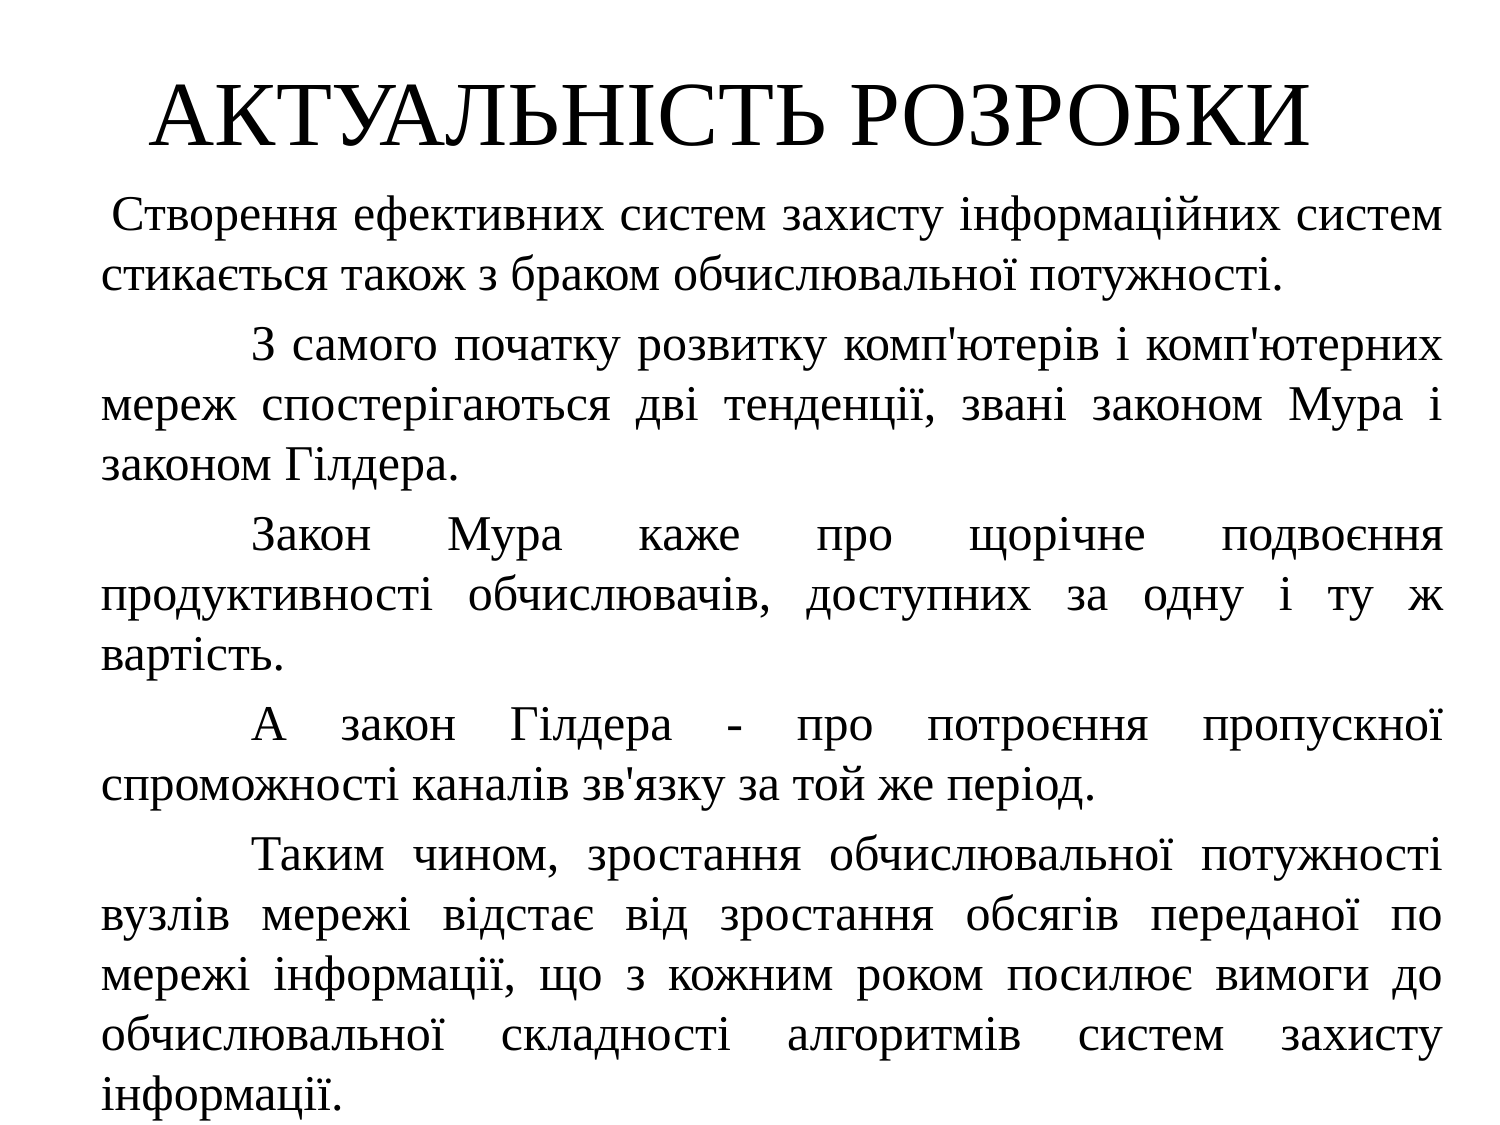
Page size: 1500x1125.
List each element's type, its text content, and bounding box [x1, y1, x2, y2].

list Створення ефективних систем захисту інформаційних систем стикається також з браком обчислювальної потужності. З самого початку розвитку комп'ютерів і комп'ютерних мереж спостерігаються дві тенденції, звані законом Мура і законом Гілдера. Закон Мура каже про щорічне подвоєння продуктивності обчислювачів, доступних за одну і ту ж вартість. А закон Гілдера - про потроєння пропускної спроможності каналів зв'язку за той же період. Таким чином, зростання обчислювальної потужності вузлів мережі відстає від зростання обсягів переданої по мережі інформації, що з кожним роком посилює вимоги до обчислювальної складності алгоритмів систем захисту інформації. [29, 172, 1459, 1062]
title АКТУАЛЬНІСТЬ РОЗРОБКИ [75, 45, 1388, 172]
